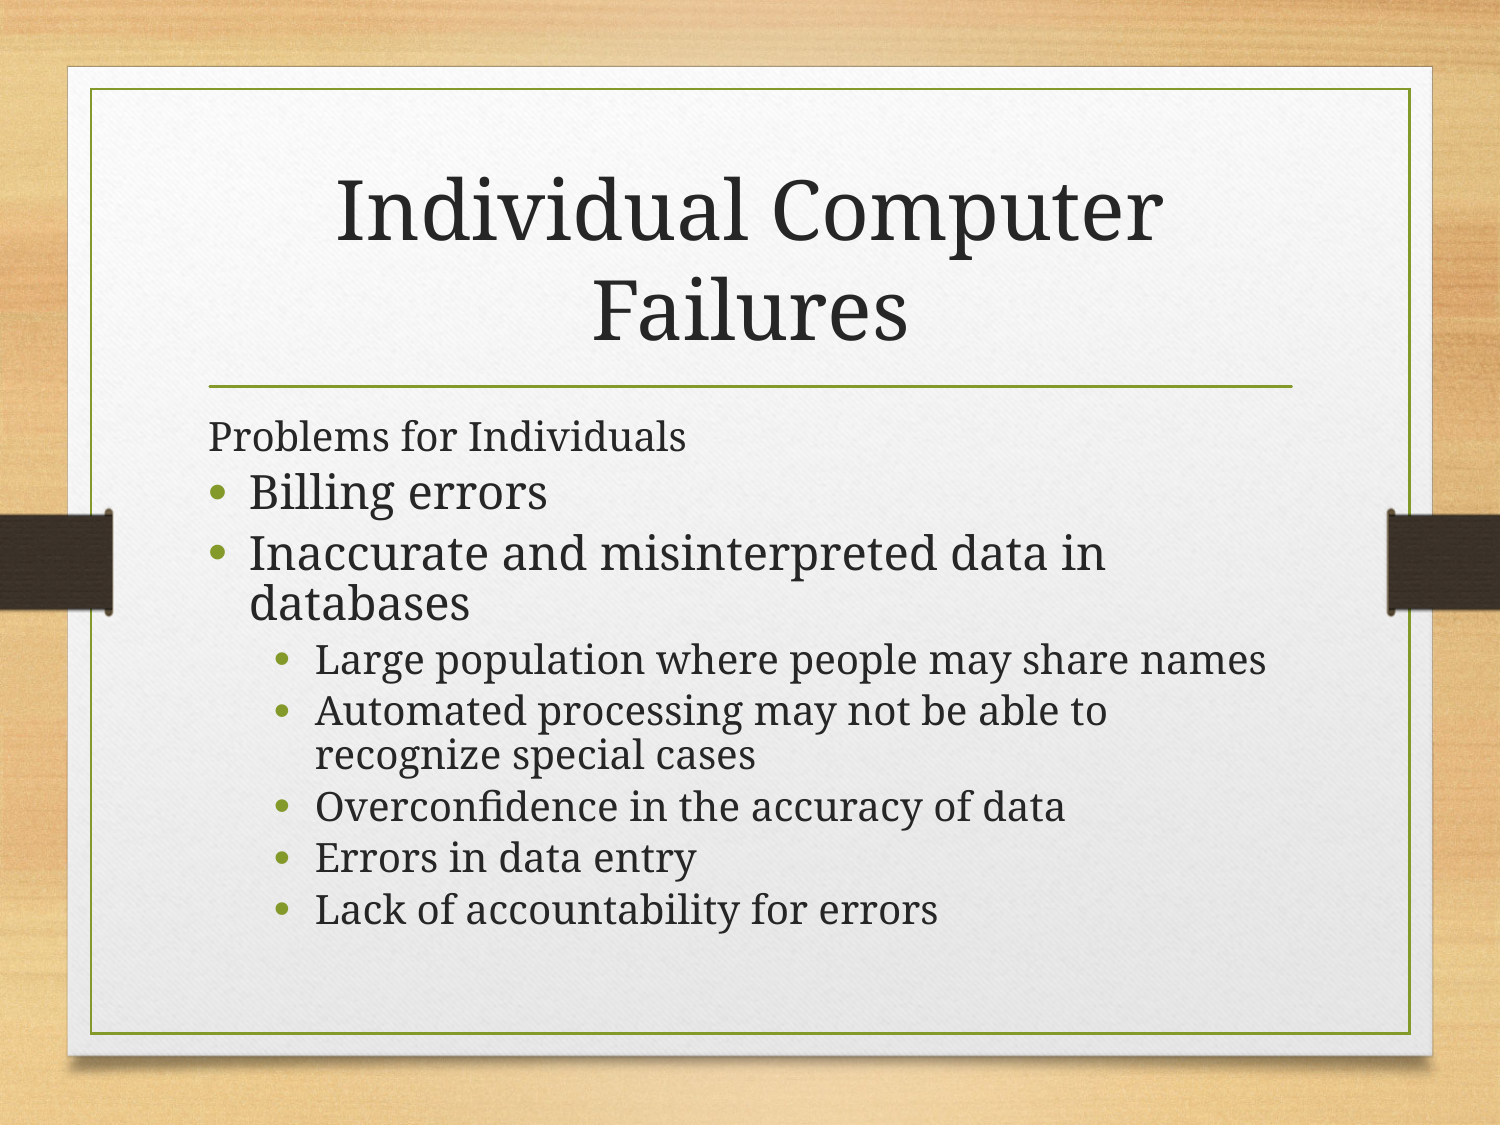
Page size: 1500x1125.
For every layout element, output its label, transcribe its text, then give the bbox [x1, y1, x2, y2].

list Problems for Individuals Billing errors Inaccurate and misinterpreted data in databases Large population where people may share names Automated processing may not be able to recognize special cases Overconfidence in the accuracy of data Errors in data entry Lack of accountability for errors [193, 408, 1309, 974]
picture [0, 0, 1500, 1125]
title Individual Computer Failures [193, 150, 1309, 365]
